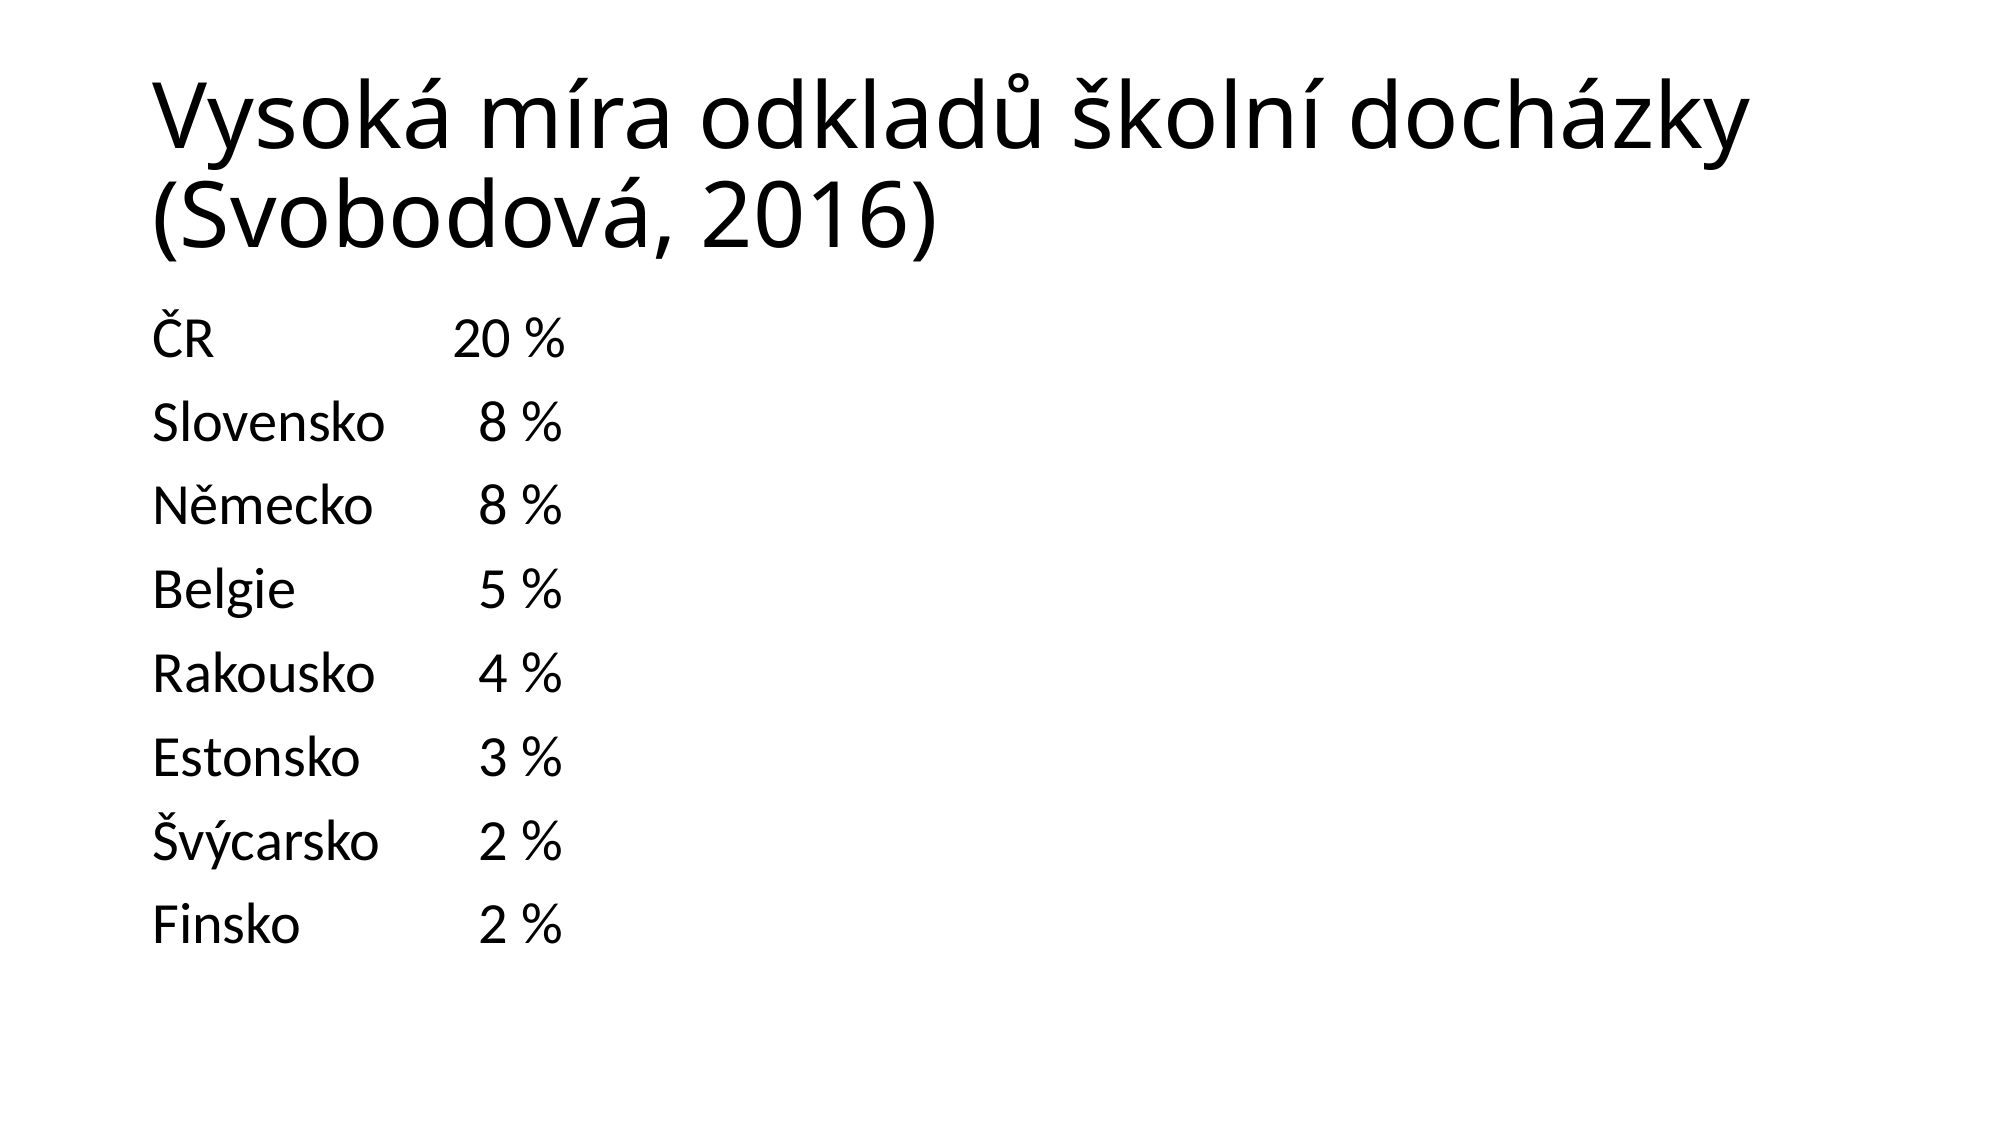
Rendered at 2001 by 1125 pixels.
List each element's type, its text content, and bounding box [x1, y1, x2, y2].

title Vysoká míra odkladů školní docházky (Svobodová, 2016) [137, 59, 1863, 278]
list ČR 20 % Slovensko 8 % Německo 8 % Belgie 5 % Rakousko 4 % Estonsko 3 % Švýcarsko 2 % Finsko 2 % [137, 299, 1863, 1014]
